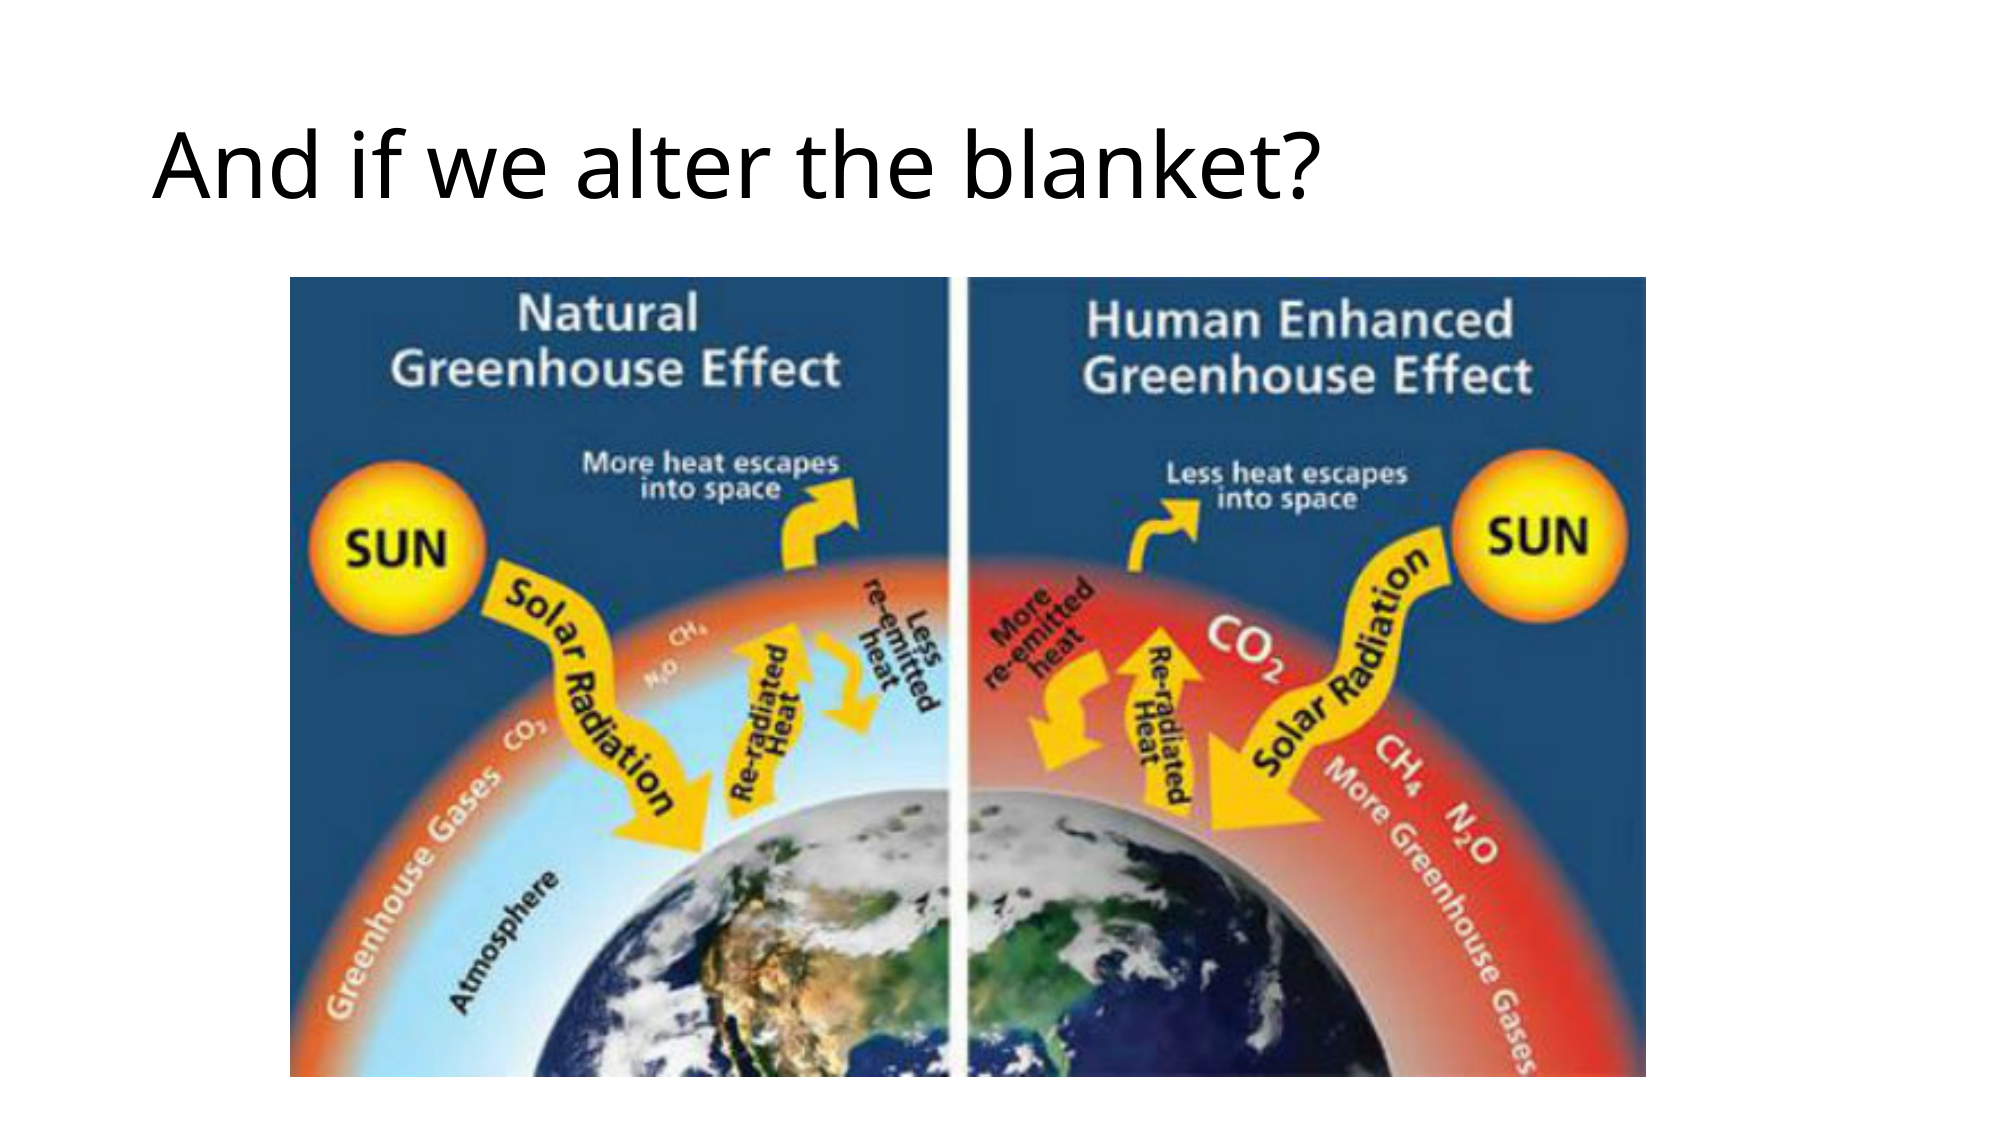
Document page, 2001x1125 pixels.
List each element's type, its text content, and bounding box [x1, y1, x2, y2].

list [290, 277, 1646, 1077]
title And if we alter the blanket? [137, 59, 1863, 278]
